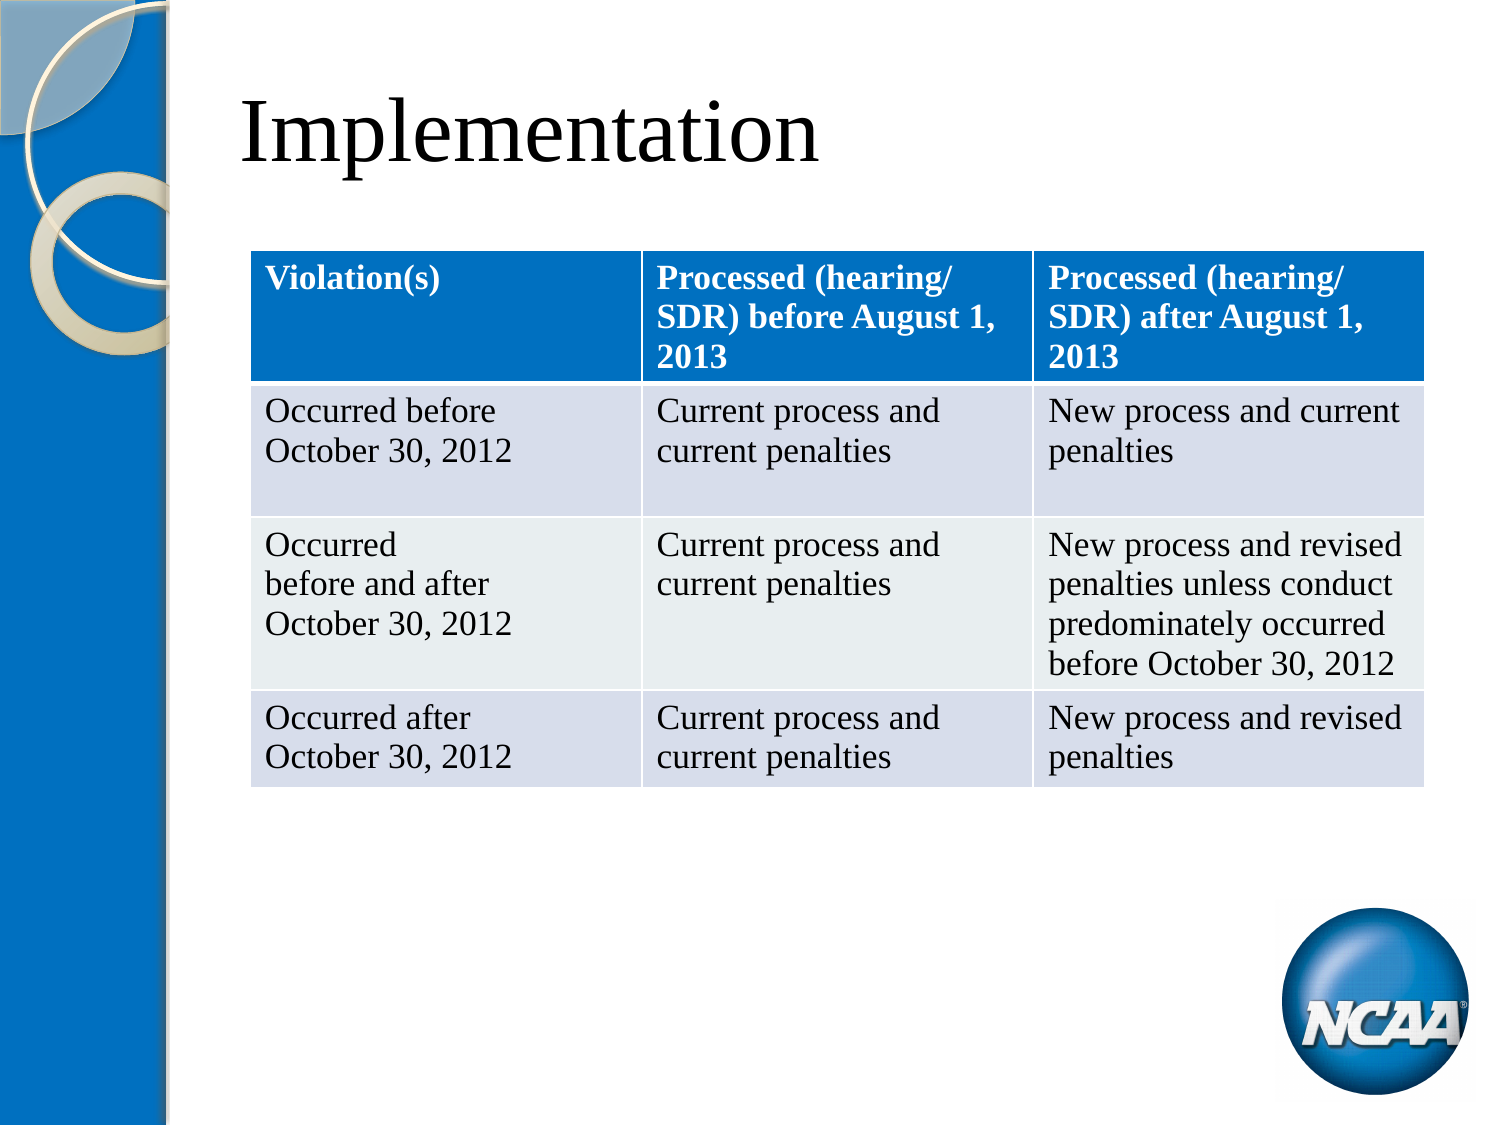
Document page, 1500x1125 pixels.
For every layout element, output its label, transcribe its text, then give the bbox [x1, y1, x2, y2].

table_cell Current process and current penalties [643, 691, 1032, 787]
table_cell Current process and current penalties [643, 518, 1032, 689]
table_cell Occurred before and after October 30, 2012 [251, 518, 641, 689]
table_header Violation(s) [251, 251, 641, 381]
table_cell Current process and current penalties [643, 386, 1032, 516]
title Implementation [225, 87, 1443, 163]
picture [1274, 900, 1477, 1102]
table_cell Occurred before October 30, 2012 [251, 386, 641, 516]
table_cell New process and revised penalties [1034, 691, 1424, 787]
table_header Processed (hearing/ SDR) before August 1, 2013 [643, 251, 1032, 381]
table_cell Occurred after October 30, 2012 [251, 691, 641, 787]
table_cell New process and revised penalties unless conduct predominately occurred before October 30, 2012 [1034, 518, 1424, 689]
table_cell New process and current penalties [1034, 386, 1424, 516]
table_header Processed (hearing/ SDR) after August 1, 2013 [1034, 251, 1424, 381]
